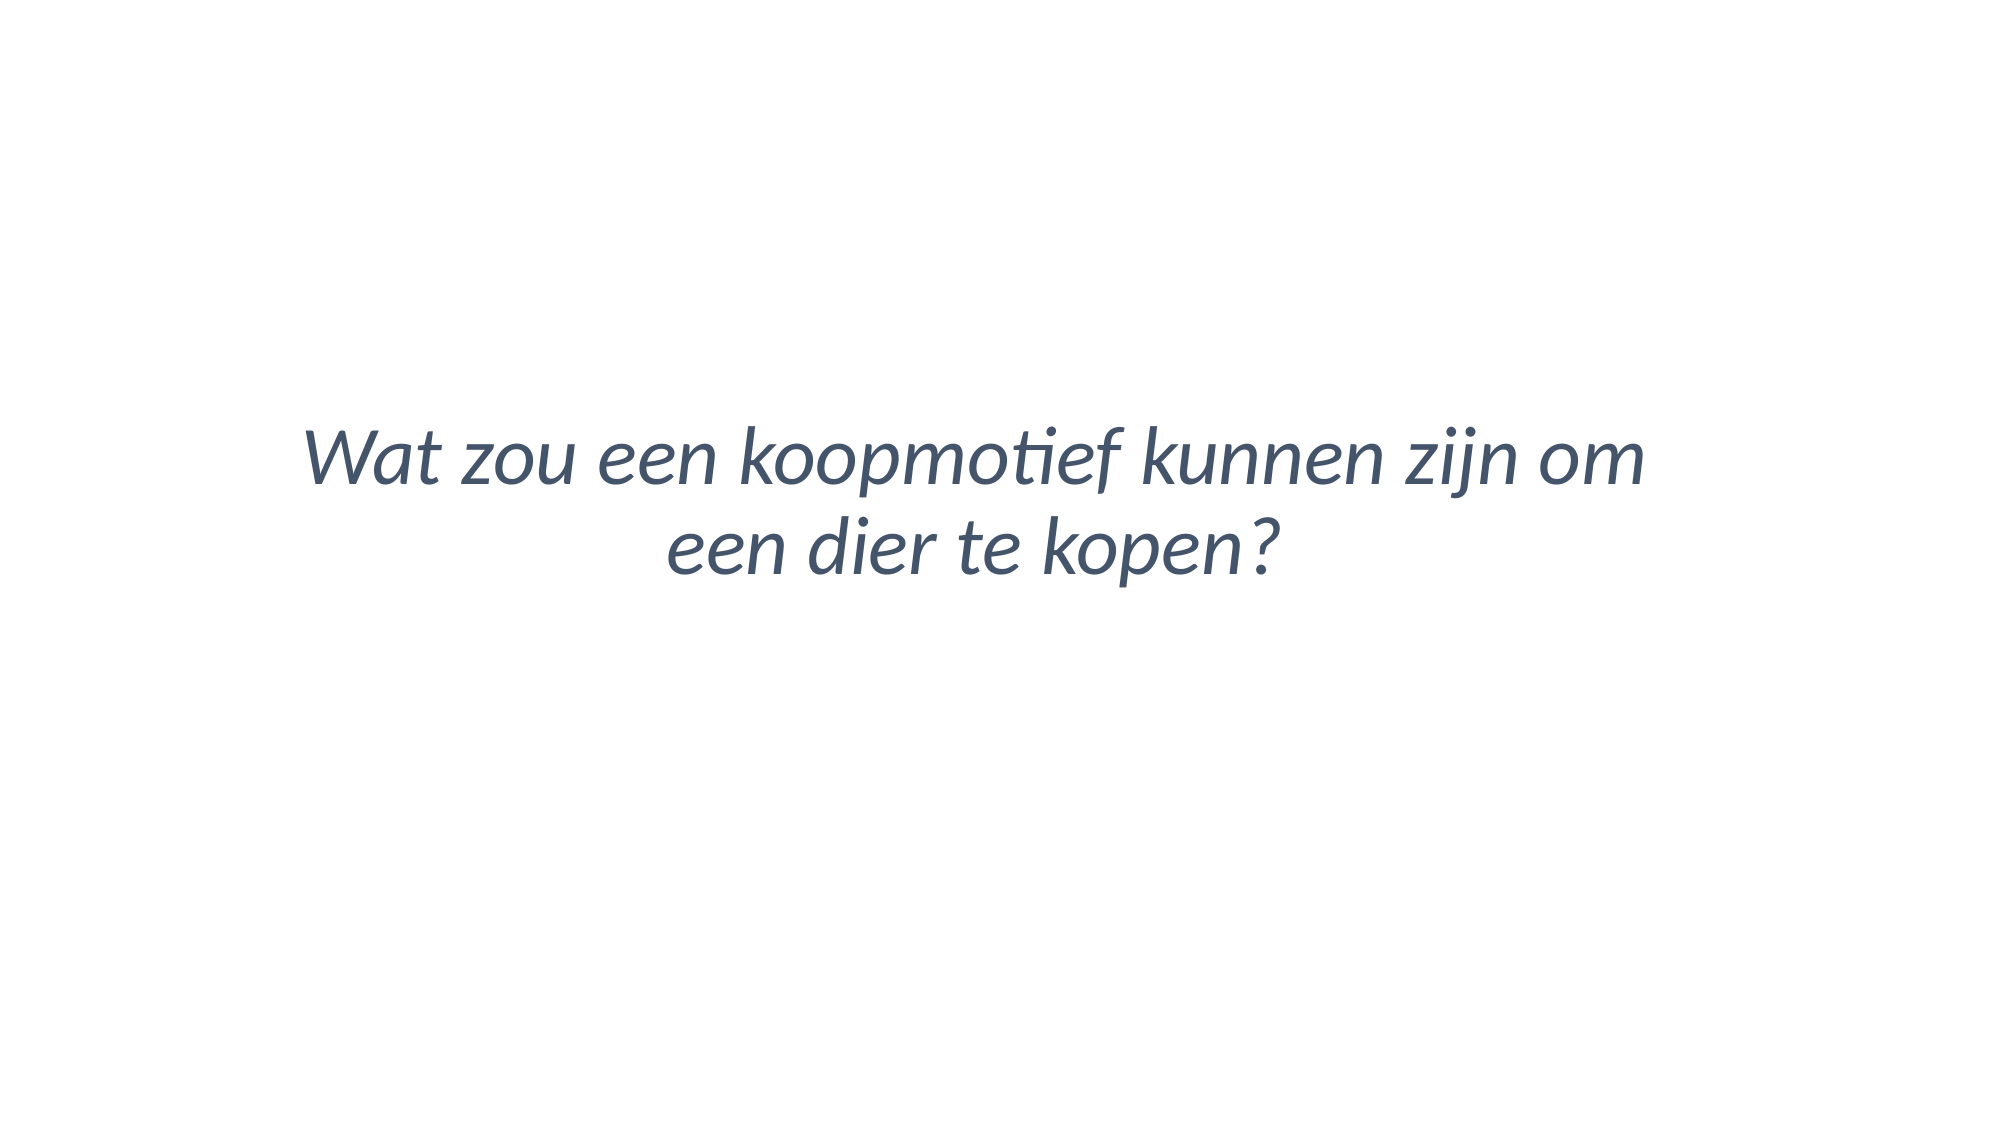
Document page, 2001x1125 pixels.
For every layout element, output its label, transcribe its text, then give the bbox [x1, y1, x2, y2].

list Wat zou een koopmotief kunnen zijn om een dier te kopen? [245, 314, 1705, 1028]
